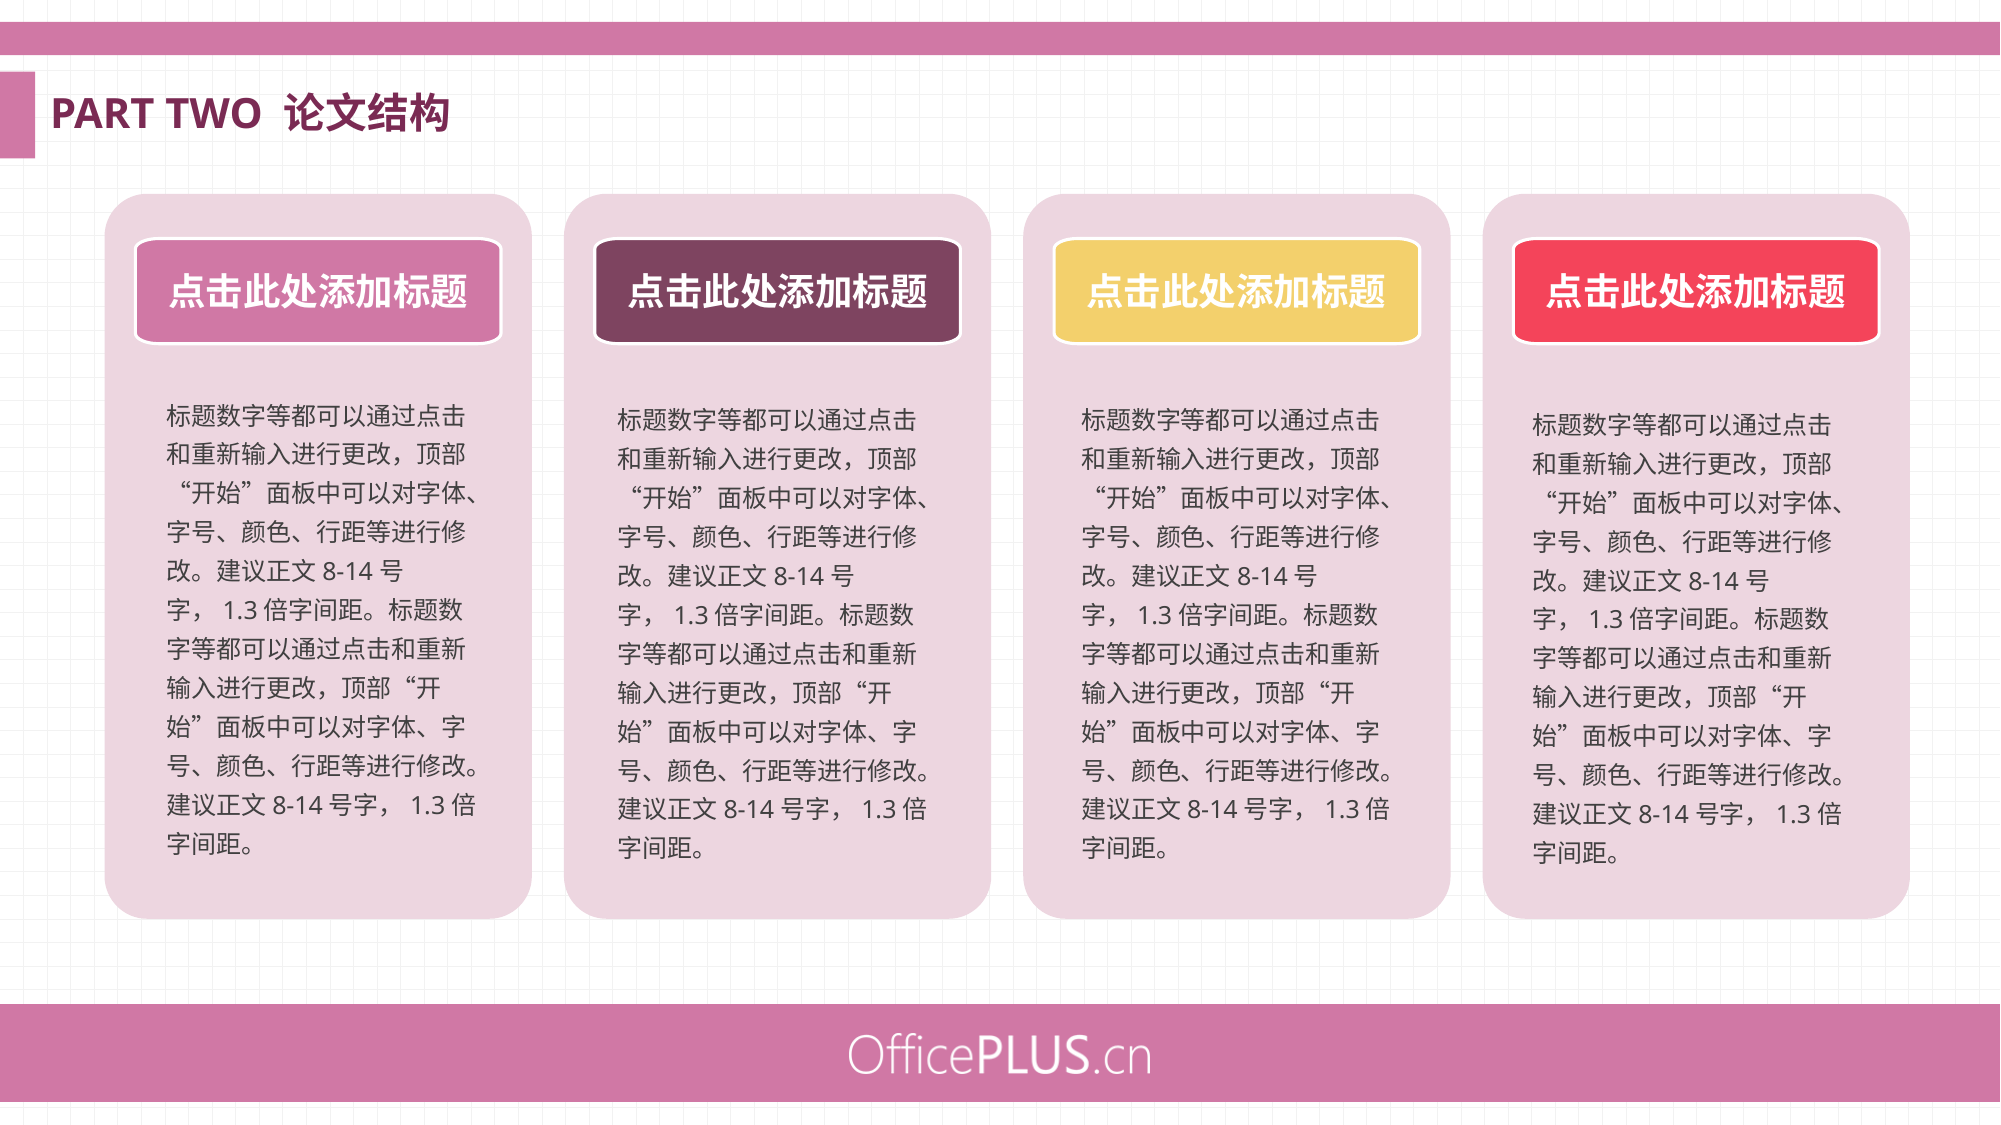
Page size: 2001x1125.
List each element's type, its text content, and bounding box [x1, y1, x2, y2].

text_box 点击此处添加标题 [153, 260, 484, 321]
text_box [1023, 193, 1451, 919]
text_box [104, 193, 532, 919]
text_box 标题数字等都可以通过点击和重新输入进行更改，顶部“开始”面板中可以对字体、字号、颜色、行距等进行修改。建议正文8-14号字，1.3倍字间距。标题数字等都可以通过点击和重新输入进行更改，顶部“开始”面板中可以对字体、字号、颜色、行距等进行修改。建议正文8-14号字，1.3倍字间距。 [602, 388, 953, 871]
text_box [563, 193, 992, 919]
text_box 标题数字等都可以通过点击和重新输入进行更改，顶部“开始”面板中可以对字体、字号、颜色、行距等进行修改。建议正文8-14号字，1.3倍字间距。标题数字等都可以通过点击和重新输入进行更改，顶部“开始”面板中可以对字体、字号、颜色、行距等进行修改。建议正文8-14号字，1.3倍字间距。 [151, 383, 502, 866]
text_box 点击此处添加标题 [1071, 260, 1402, 321]
text_box [593, 236, 962, 346]
text_box 点击此处添加标题 [1530, 260, 1861, 321]
text_box [1482, 193, 1910, 919]
list PART TWO 论文结构 [34, 70, 835, 159]
text_box 标题数字等都可以通过点击和重新输入进行更改，顶部“开始”面板中可以对字体、字号、颜色、行距等进行修改。建议正文8-14号字，1.3倍字间距。标题数字等都可以通过点击和重新输入进行更改，顶部“开始”面板中可以对字体、字号、颜色、行距等进行修改。建议正文8-14号字，1.3倍字间距。 [1517, 393, 1867, 875]
picture [849, 1033, 1150, 1074]
text_box 标题数字等都可以通过点击和重新输入进行更改，顶部“开始”面板中可以对字体、字号、颜色、行距等进行修改。建议正文8-14号字，1.3倍字间距。标题数字等都可以通过点击和重新输入进行更改，顶部“开始”面板中可以对字体、字号、颜色、行距等进行修改。建议正文8-14号字，1.3倍字间距。 [1066, 388, 1416, 871]
text_box [1511, 236, 1881, 346]
text_box 点击此处添加标题 [612, 260, 943, 321]
text_box [1052, 236, 1422, 346]
text_box [133, 236, 503, 346]
